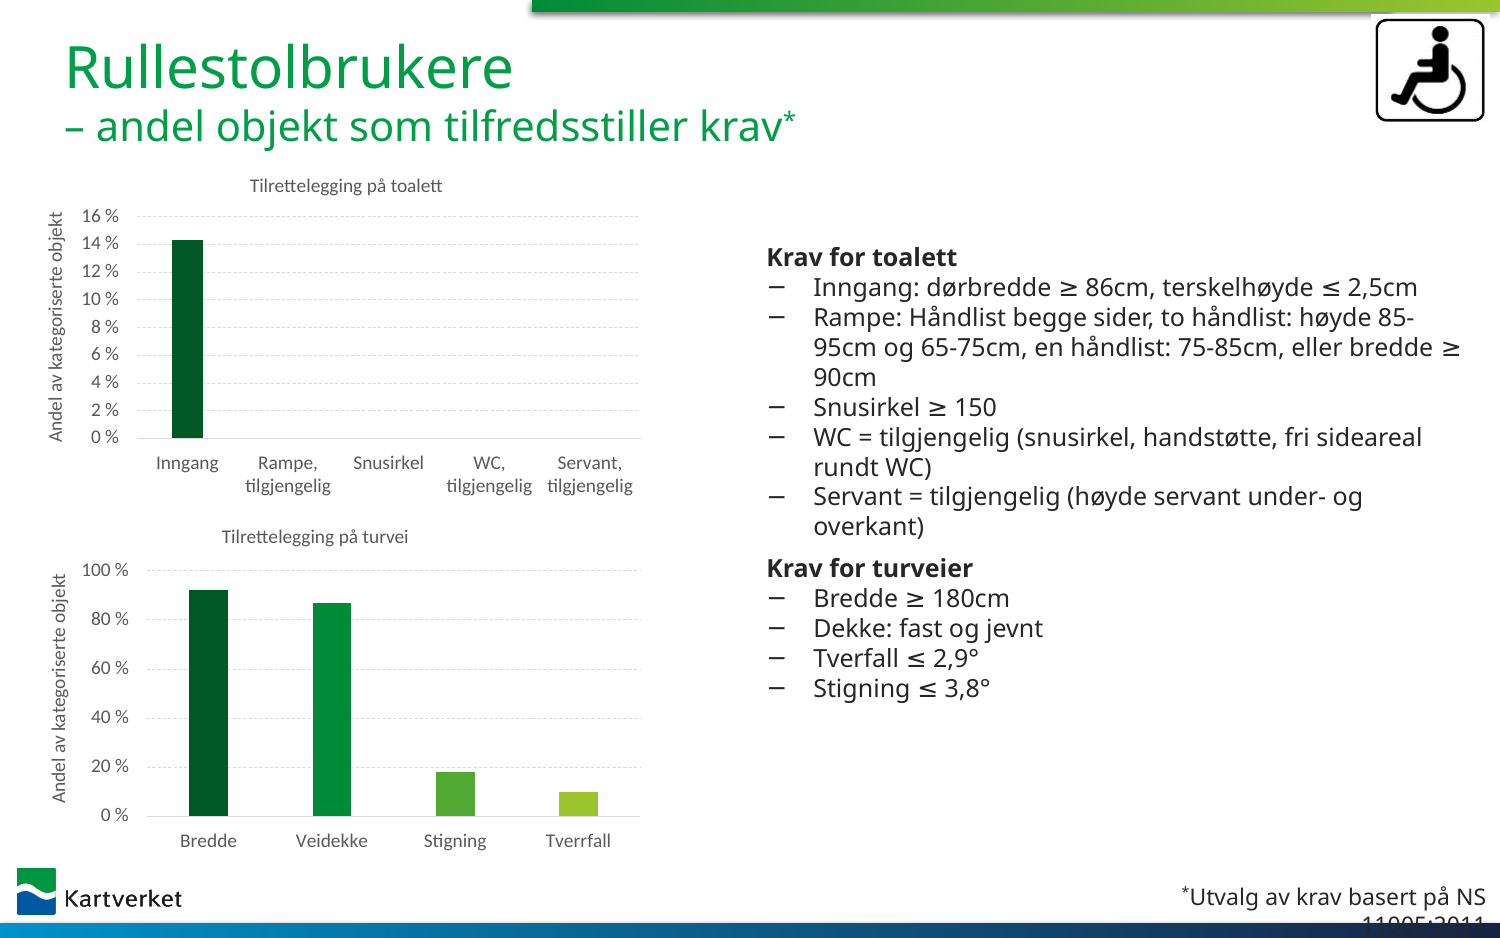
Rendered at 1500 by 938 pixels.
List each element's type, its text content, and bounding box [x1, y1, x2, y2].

text_box Krav for turveier Bredde ≥ 180cm Dekke: fast og jevnt Tverfall ≤ 2,9° Stigning ≤ 3,8° [751, 545, 1483, 710]
text_box *Utvalg av krav basert på NS 11005:2011 [1068, 873, 1500, 938]
text_box Krav for toalett Inngang: dørbredde ≥ 86cm, terskelhøyde ≤ 2,5cm Rampe: Håndlist begge sider, to håndlist: høyde 85-95cm og 65-75cm, en håndlist: 75-85cm, eller bredde ≥ 90cm Snusirkel ≥ 150 WC = tilgjengelig (snusirkel, handstøtte, fri sideareal rundt WC) Servant = tilgjengelig (høyde servant under- og overkant) [751, 234, 1483, 545]
picture [41, 520, 652, 859]
text_box Rullestolbrukere – andel objekt som tilfredsstiller krav* [49, 14, 1431, 158]
picture [41, 166, 652, 505]
picture [1371, 13, 1491, 127]
